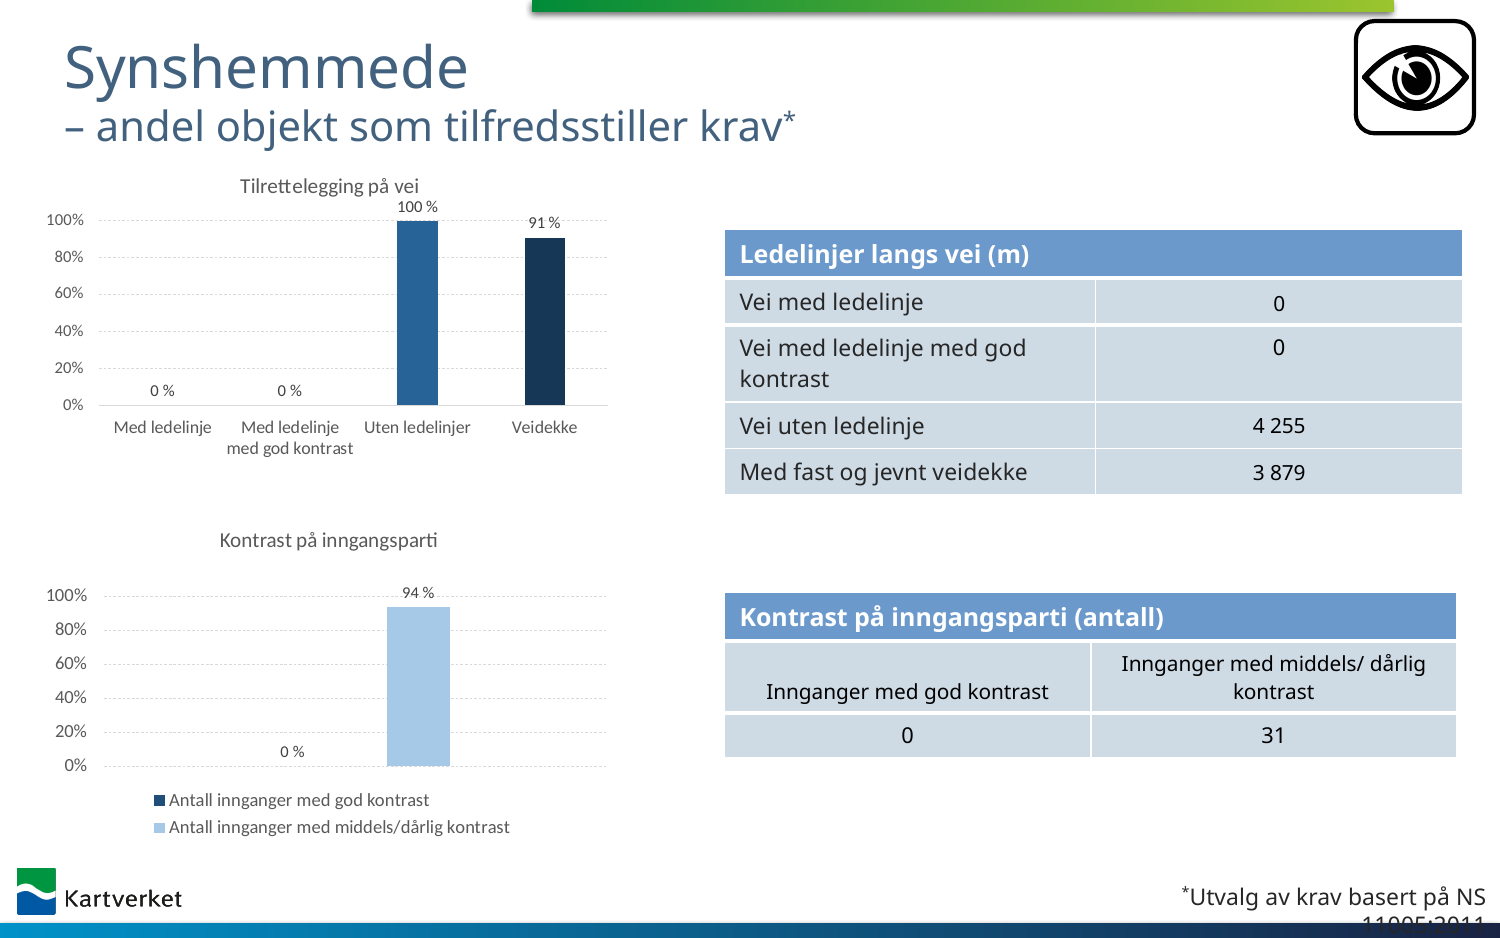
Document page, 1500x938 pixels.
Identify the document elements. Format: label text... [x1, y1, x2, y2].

picture [41, 166, 618, 492]
table_cell 0 [725, 715, 1090, 757]
picture [41, 520, 617, 846]
table_header Ledelinjer langs vei (m) [725, 230, 1462, 276]
table_cell 0 [1096, 327, 1462, 401]
table_cell 31 [1092, 715, 1456, 757]
table_cell Med fast og jevnt veidekke [725, 449, 1095, 494]
table_cell Innganger med middels/ dårlig kontrast [1092, 643, 1456, 711]
table_cell Vei med ledelinje [725, 280, 1095, 323]
table_cell 0 [1096, 280, 1462, 323]
table_cell 3 879 [1096, 449, 1462, 494]
text_box Synshemmede – andel objekt som tilfredsstiller krav* [49, 24, 1431, 158]
table_cell Innganger med god kontrast [725, 643, 1090, 711]
table_header Kontrast på inngangsparti (antall) [725, 593, 1456, 639]
table_cell Vei uten ledelinje [725, 403, 1095, 448]
text_box *Utvalg av krav basert på NS 11005:2011 [1068, 873, 1500, 938]
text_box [1355, 20, 1475, 134]
table_cell Vei med ledelinje med god kontrast [725, 327, 1095, 401]
table_cell 4 255 [1096, 403, 1462, 448]
